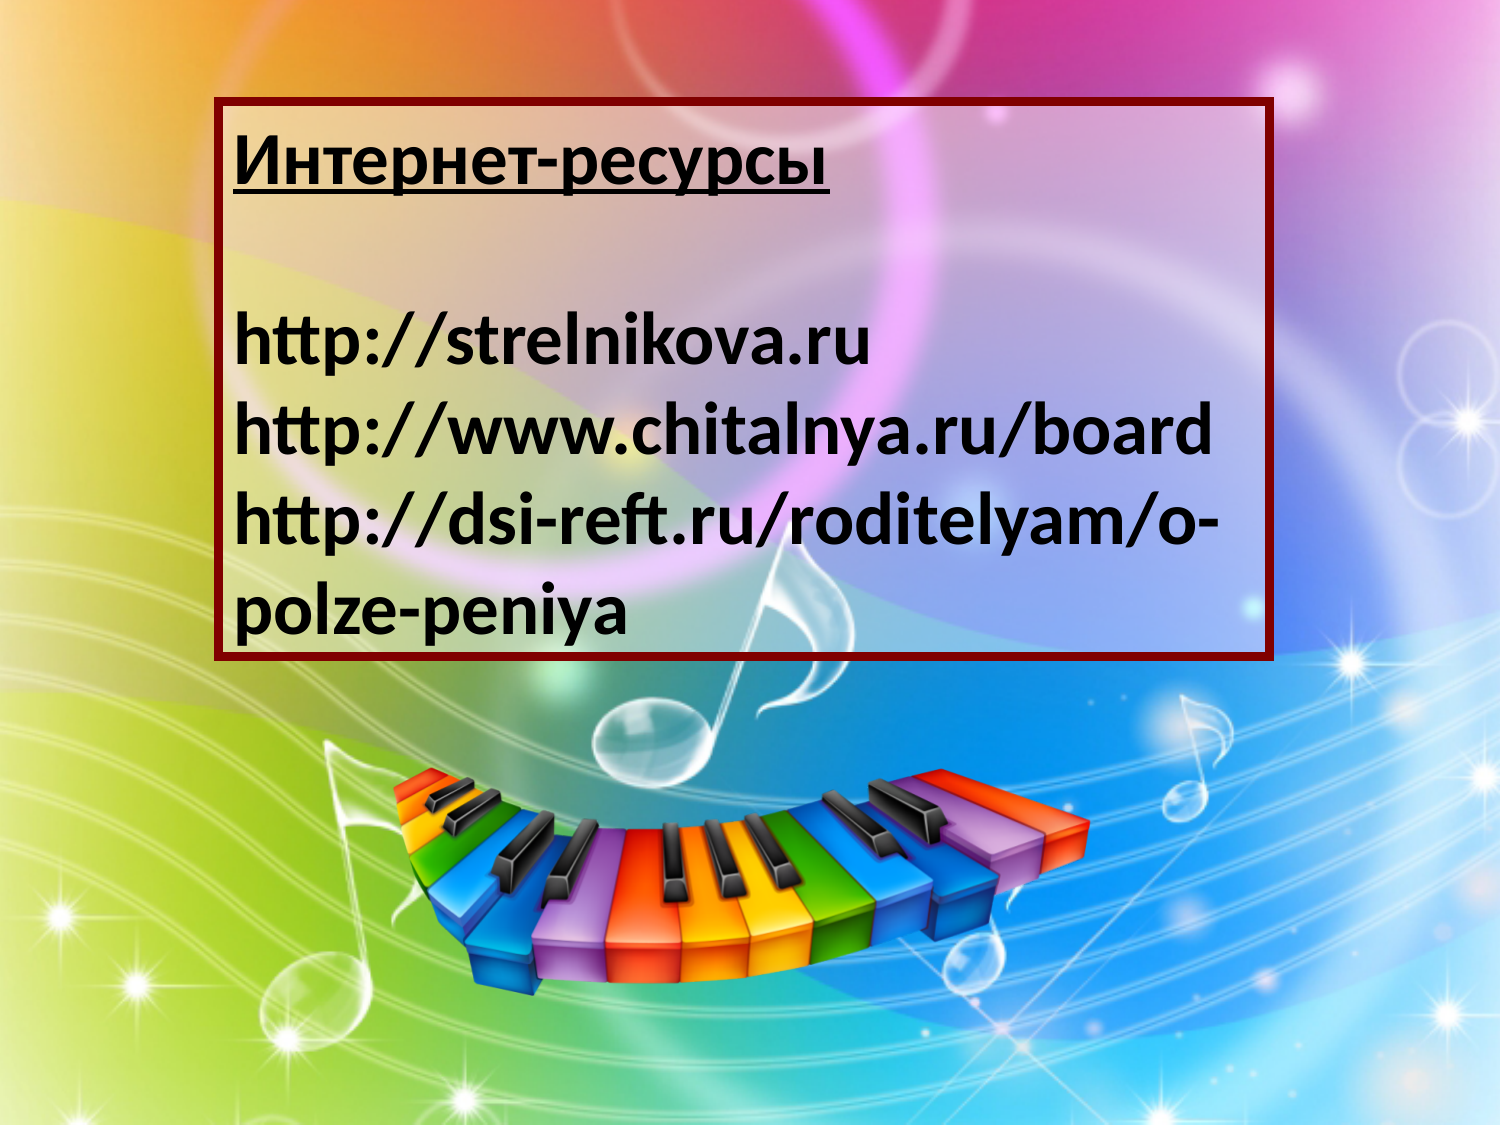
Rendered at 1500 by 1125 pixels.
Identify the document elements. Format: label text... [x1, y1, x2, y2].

picture [0, 0, 1500, 1125]
text_box Интернет-ресурсы http://strelnikova.ru http://www.chitalnya.ru/board http://dsi-reft.ru/roditelyam/o-polze-peniya [218, 101, 1270, 657]
